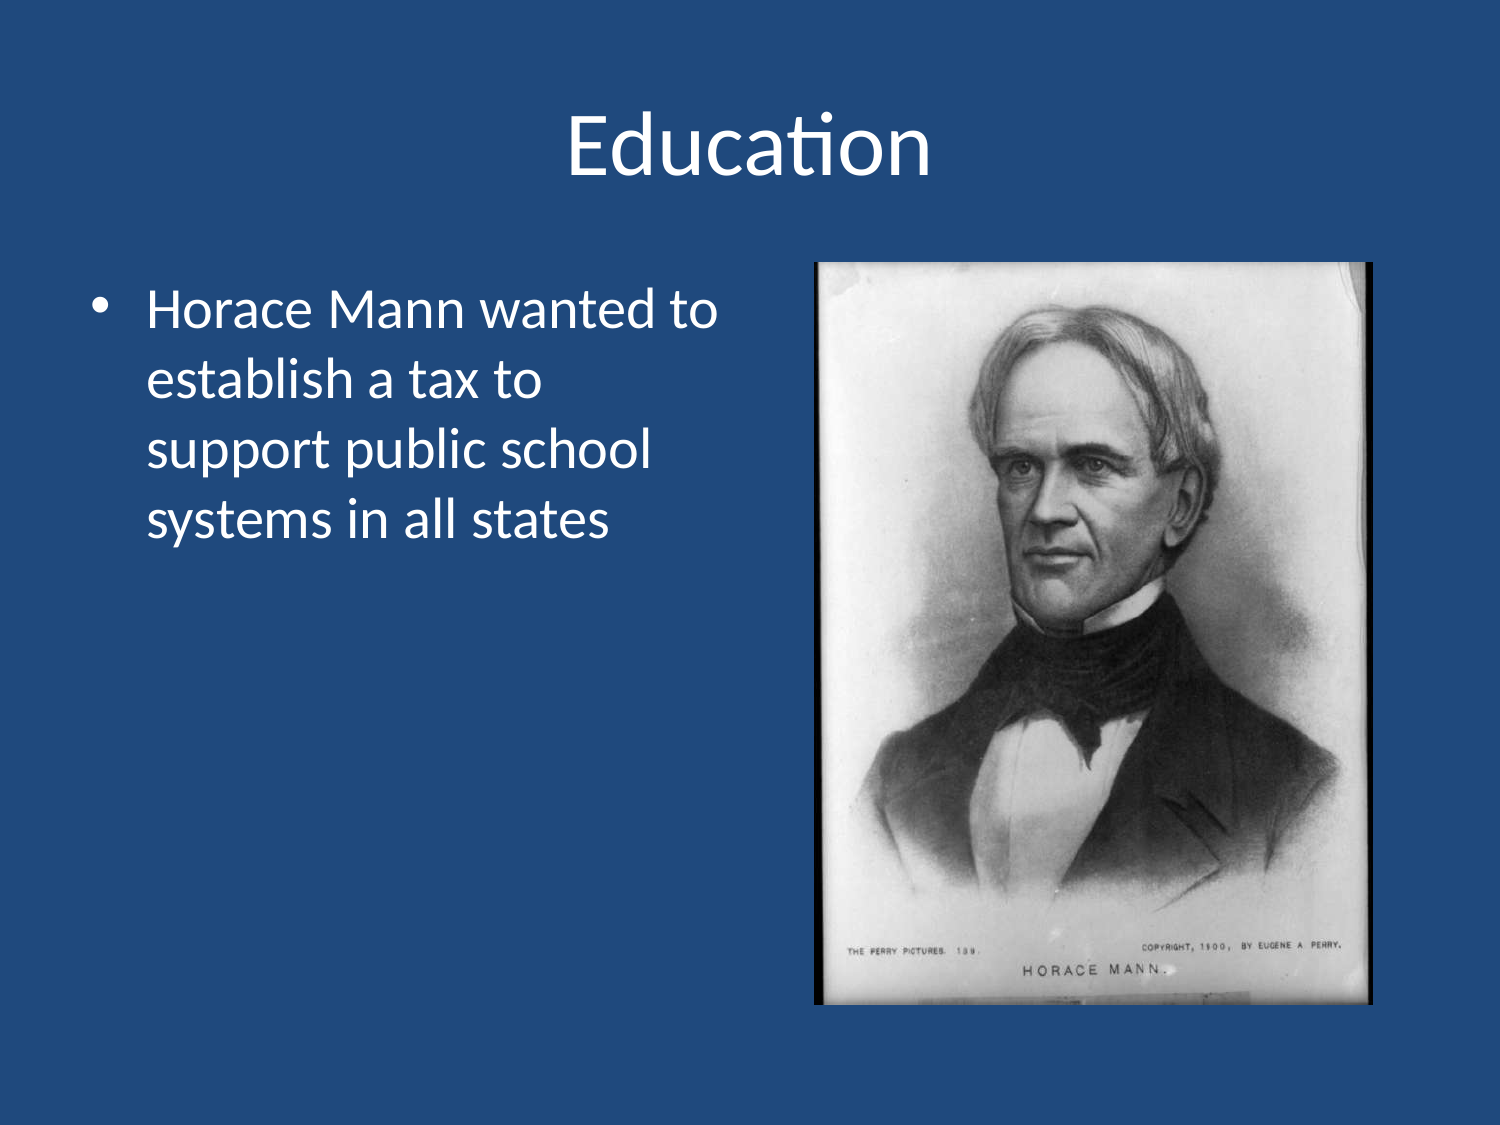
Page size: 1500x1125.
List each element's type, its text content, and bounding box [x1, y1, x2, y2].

title Education [75, 45, 1425, 233]
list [762, 262, 1426, 1006]
list Horace Mann wanted to establish a tax to support public school systems in all states [75, 262, 738, 1005]
